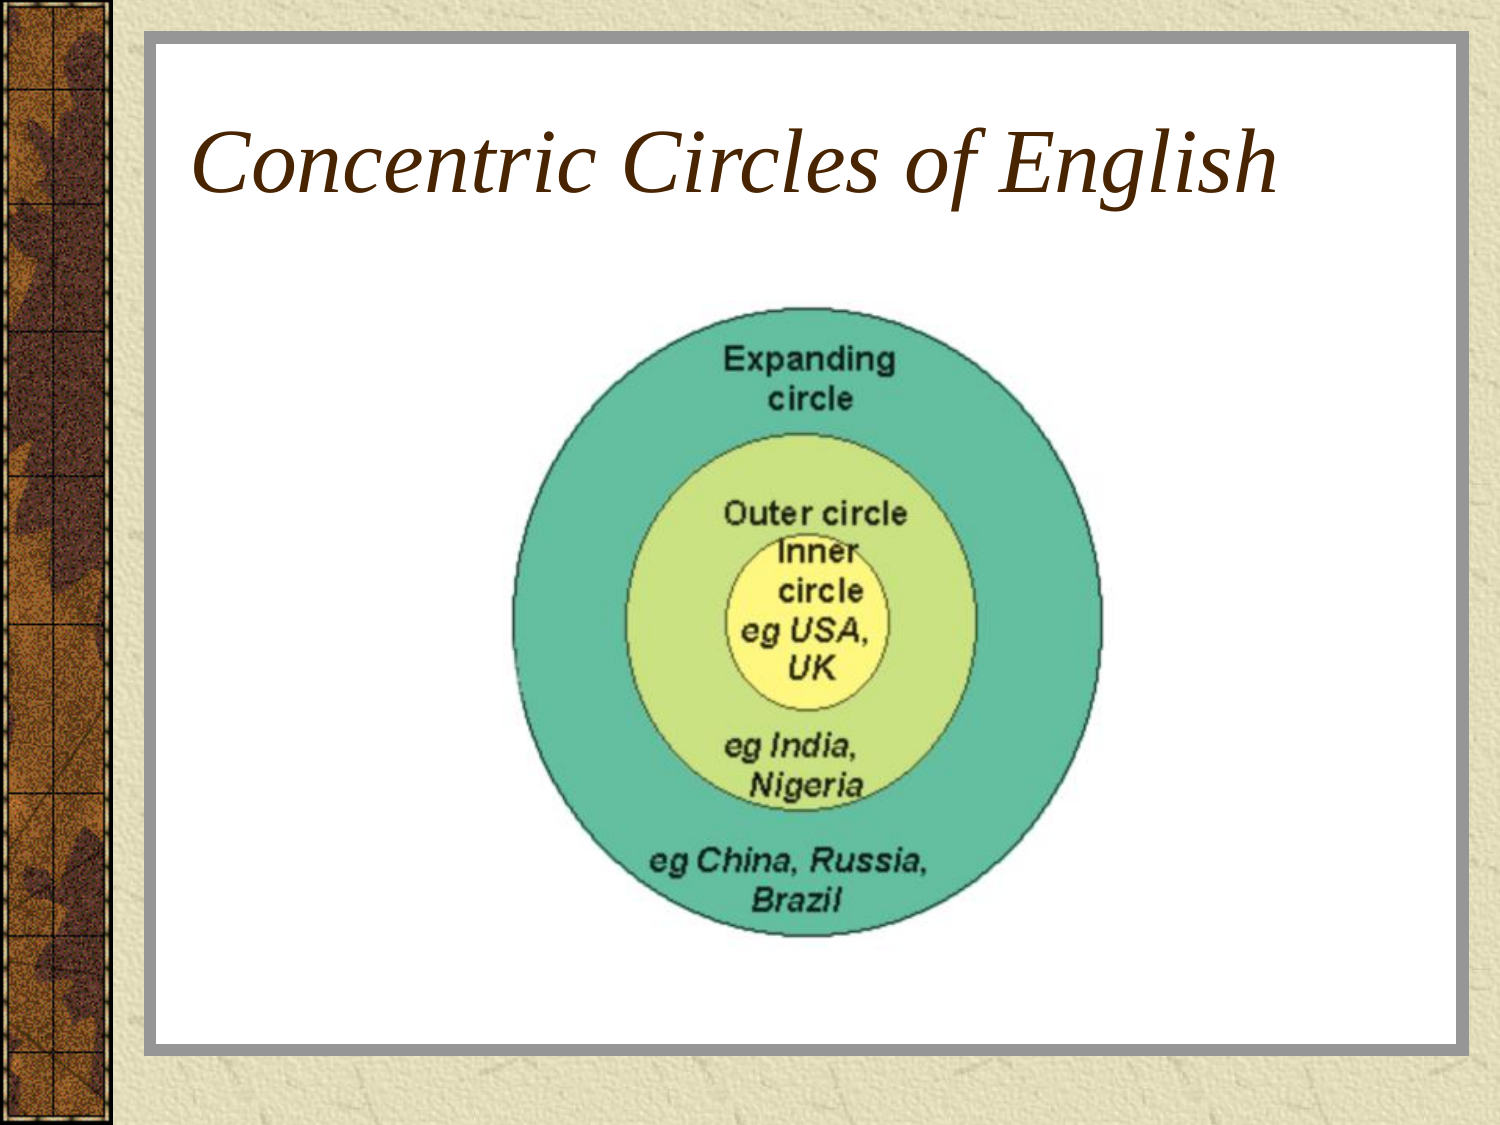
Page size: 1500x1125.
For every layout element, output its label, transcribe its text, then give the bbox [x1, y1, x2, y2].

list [501, 300, 1123, 950]
title Concentric Circles of English [174, 62, 1450, 250]
picture [0, 0, 1500, 1125]
